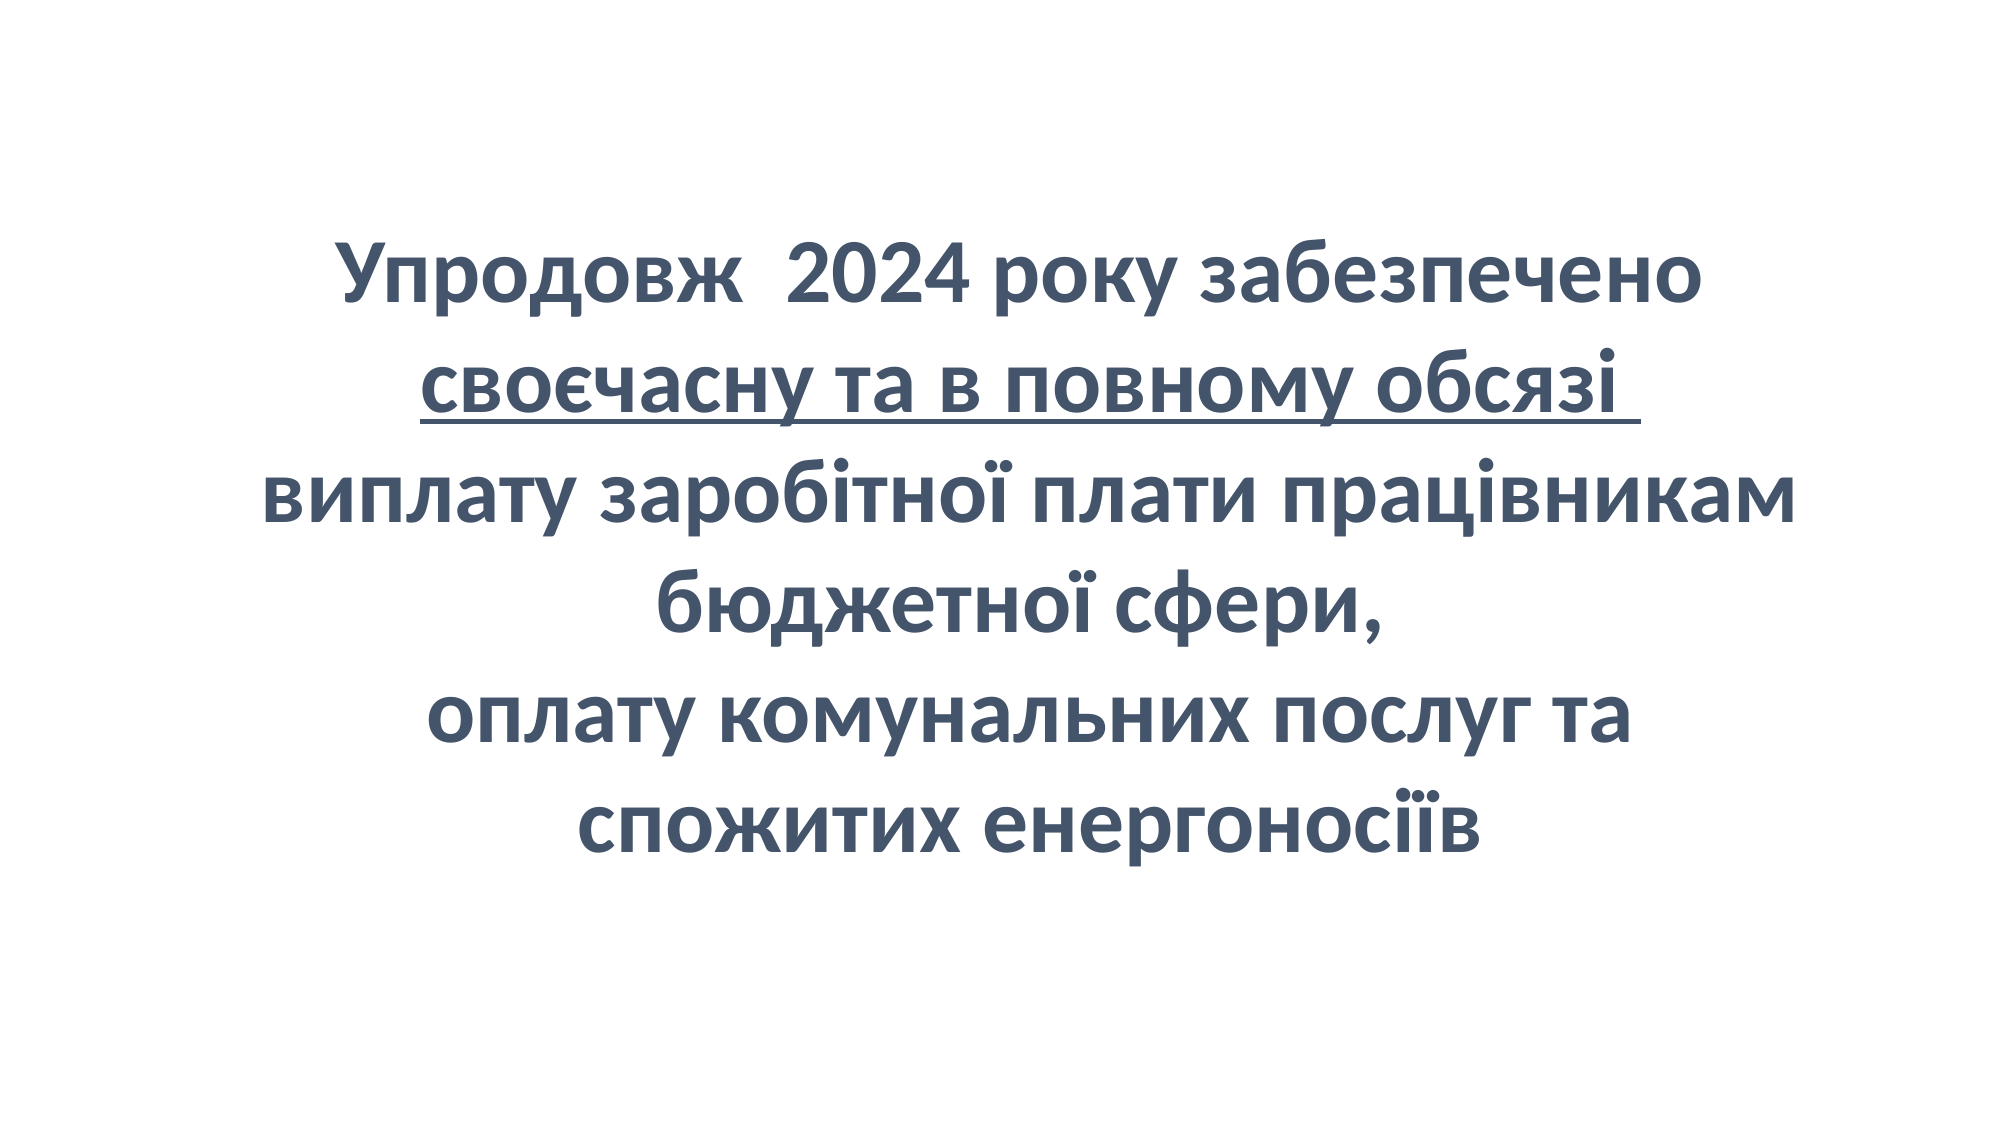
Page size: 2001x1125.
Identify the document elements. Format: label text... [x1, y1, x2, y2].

text_box Упродовж 2024 року забезпечено своєчасну та в повному обсязі виплату заробітної плати працівникам бюджетної сфери, оплату комунальних послуг та спожитих енергоносіїв [226, 203, 1836, 879]
